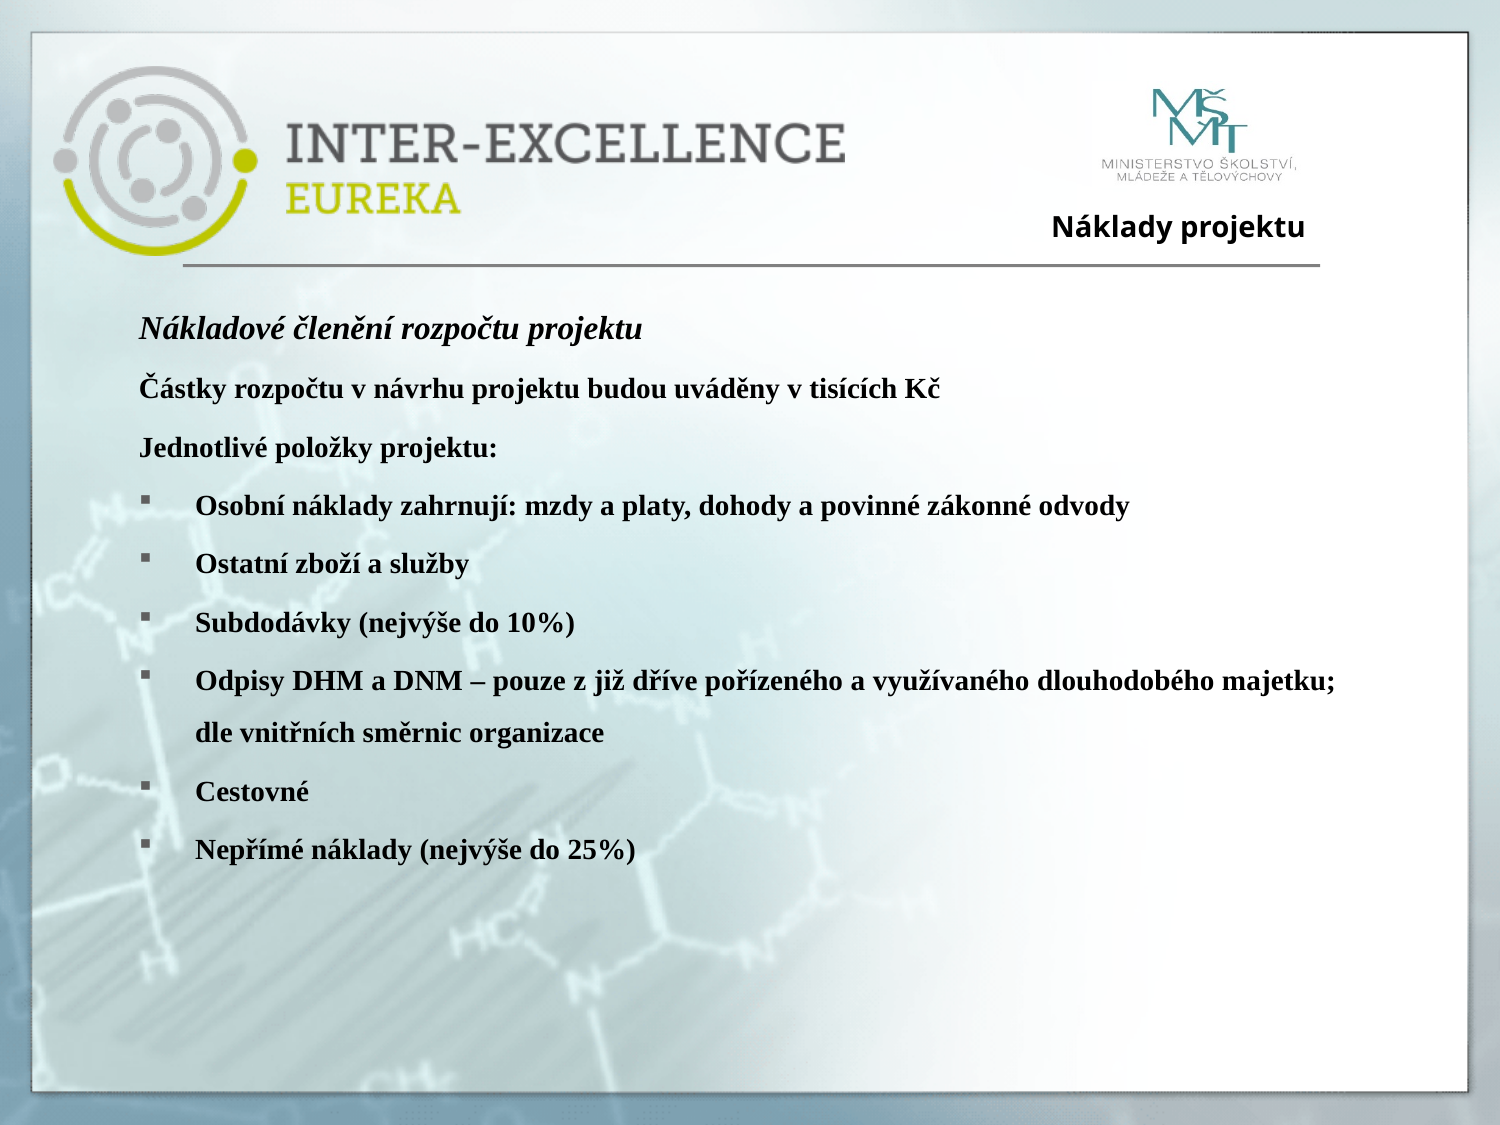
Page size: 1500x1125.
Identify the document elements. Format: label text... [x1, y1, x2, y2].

title Náklady projektu [846, 183, 1329, 262]
picture [0, 0, 1500, 1125]
list Nákladové členění rozpočtu projektu Částky rozpočtu v návrhu projektu budou uváděny v tisících Kč Jednotlivé položky projektu: Osobní náklady zahrnují: mzdy a platy, dohody a povinné zákonné odvody Ostatní zboží a služby Subdodávky (nejvýše do 10%) Odpisy DHM a DNM – pouze z již dříve pořízeného a využívaného dlouhodobého majetku; dle vnitřních směrnic organizace Cestovné Nepřímé náklady (nejvýše do 25%) [123, 278, 1353, 988]
